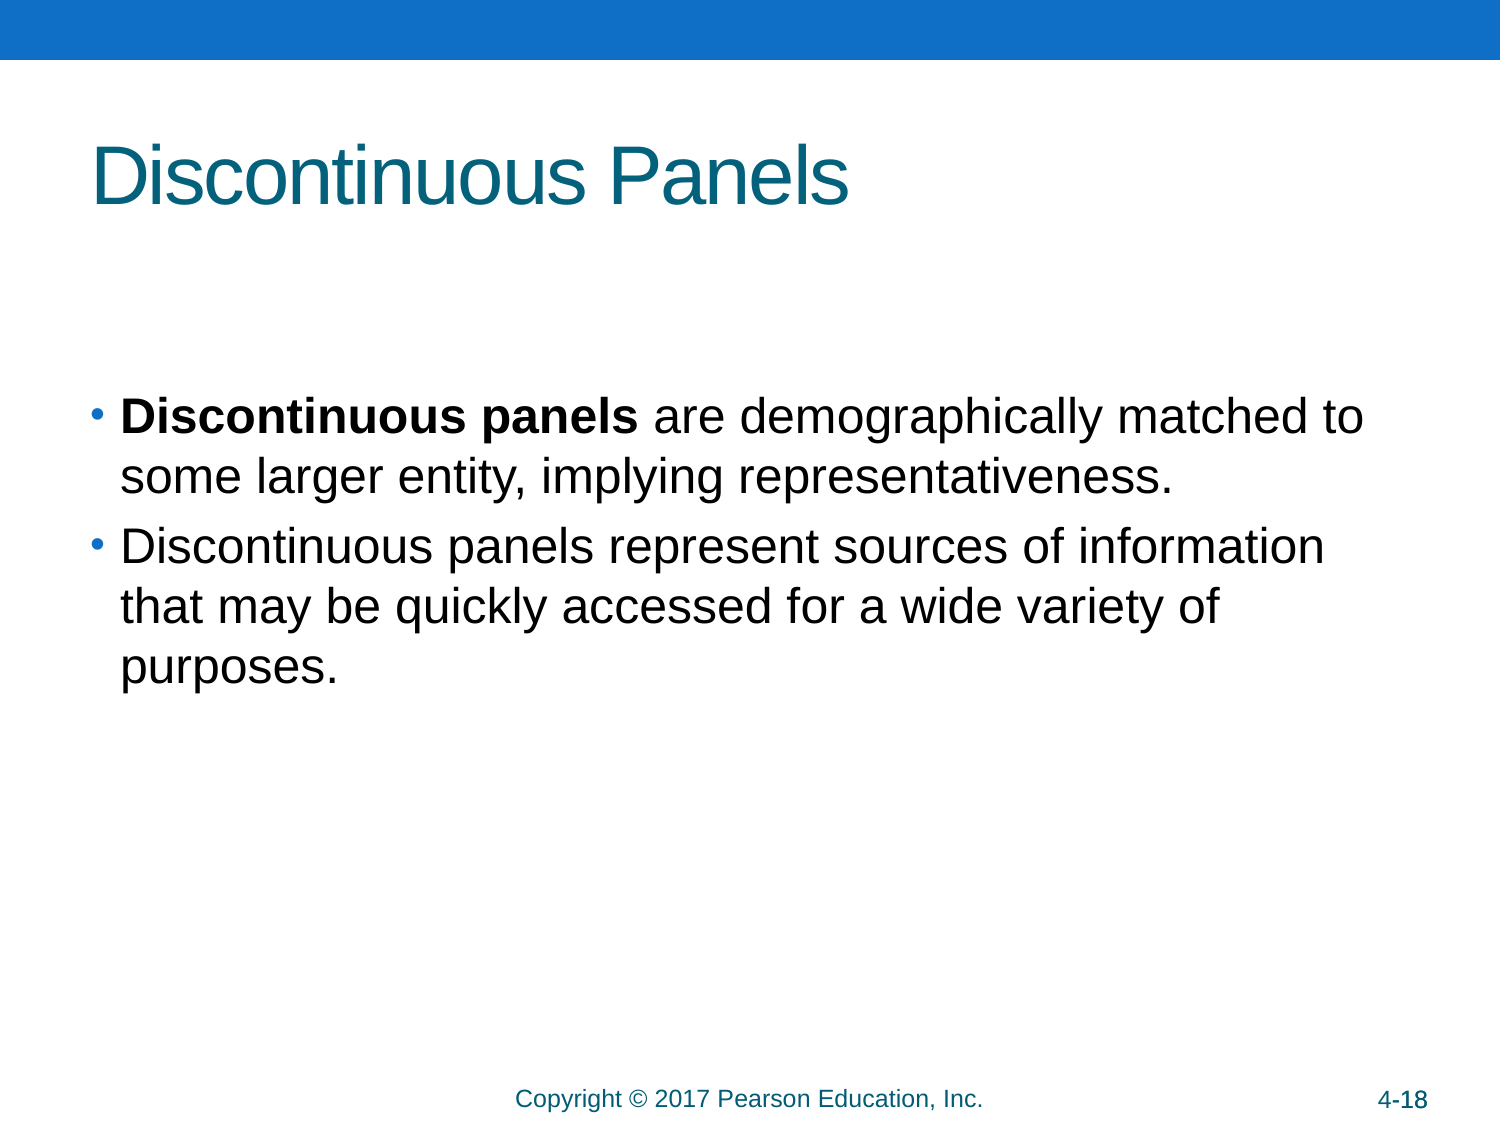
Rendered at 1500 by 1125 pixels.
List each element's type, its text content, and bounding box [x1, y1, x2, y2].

title Discontinuous Panels [75, 90, 1425, 253]
slide_number 4-18 [1074, 1042, 1425, 1103]
list Discontinuous panels are demographically matched to some larger entity, implying representativeness. Discontinuous panels represent sources of information that may be quickly accessed for a wide variety of purposes. [75, 376, 1425, 1125]
